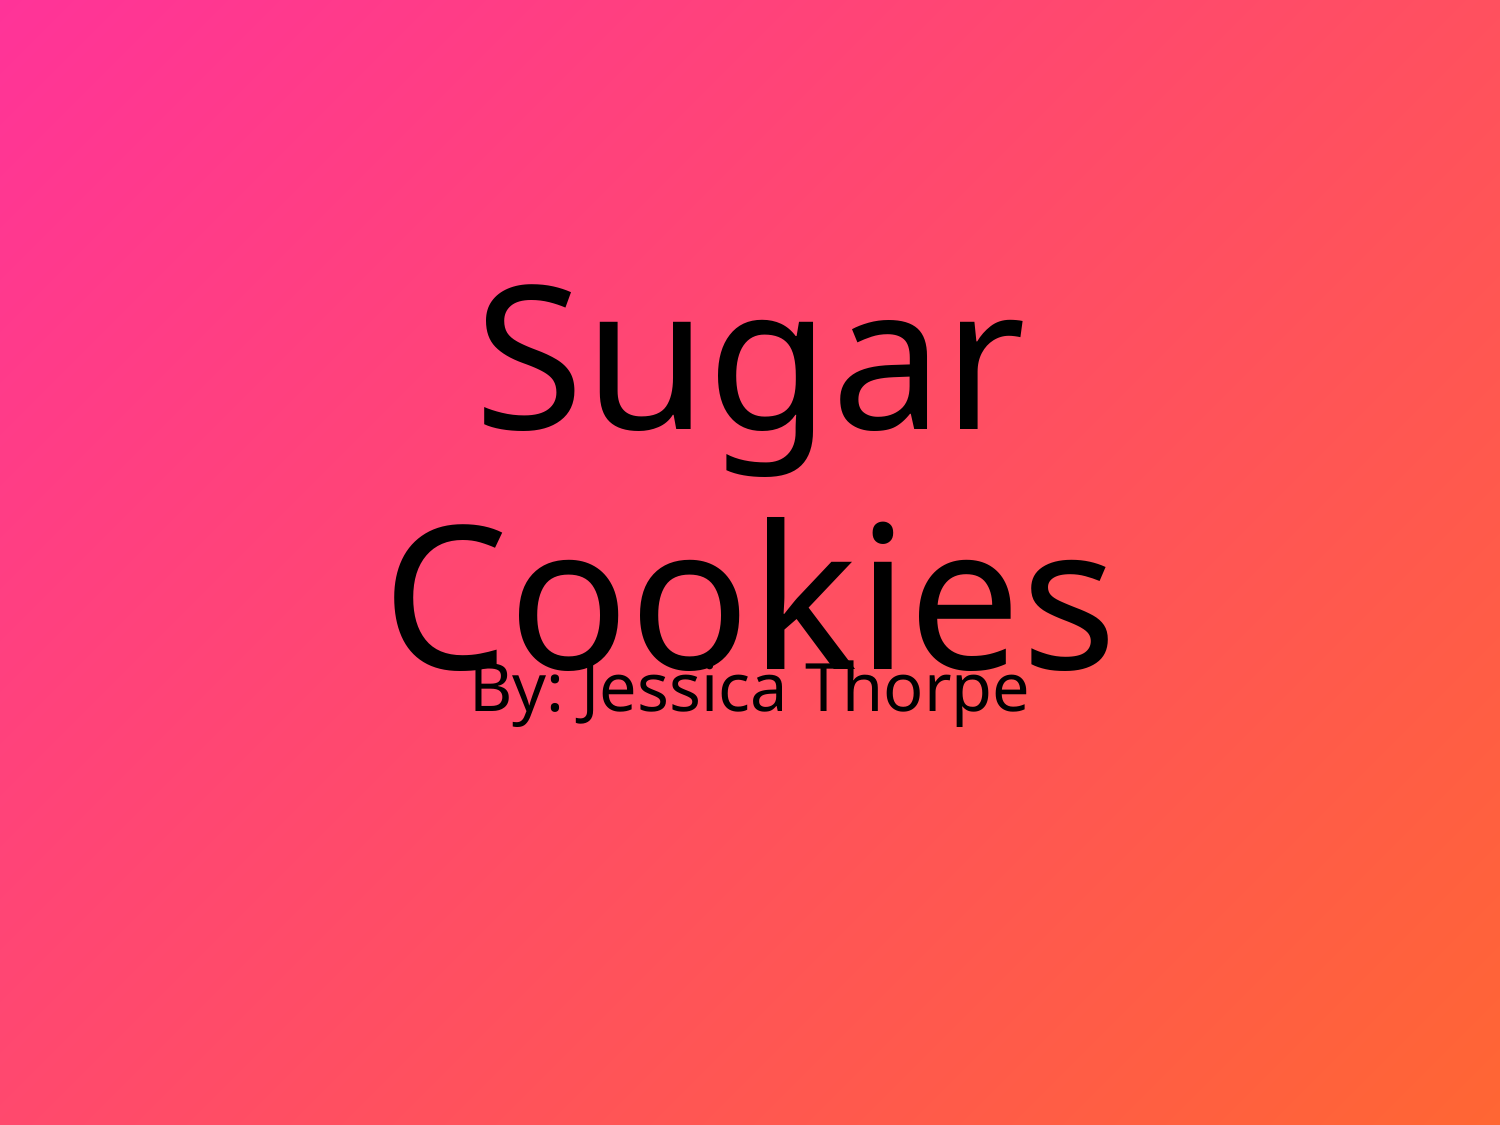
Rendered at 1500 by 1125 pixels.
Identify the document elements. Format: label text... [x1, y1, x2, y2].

subtitle By: Jessica Thorpe [225, 637, 1275, 925]
title Sugar Cookies [112, 349, 1388, 591]
